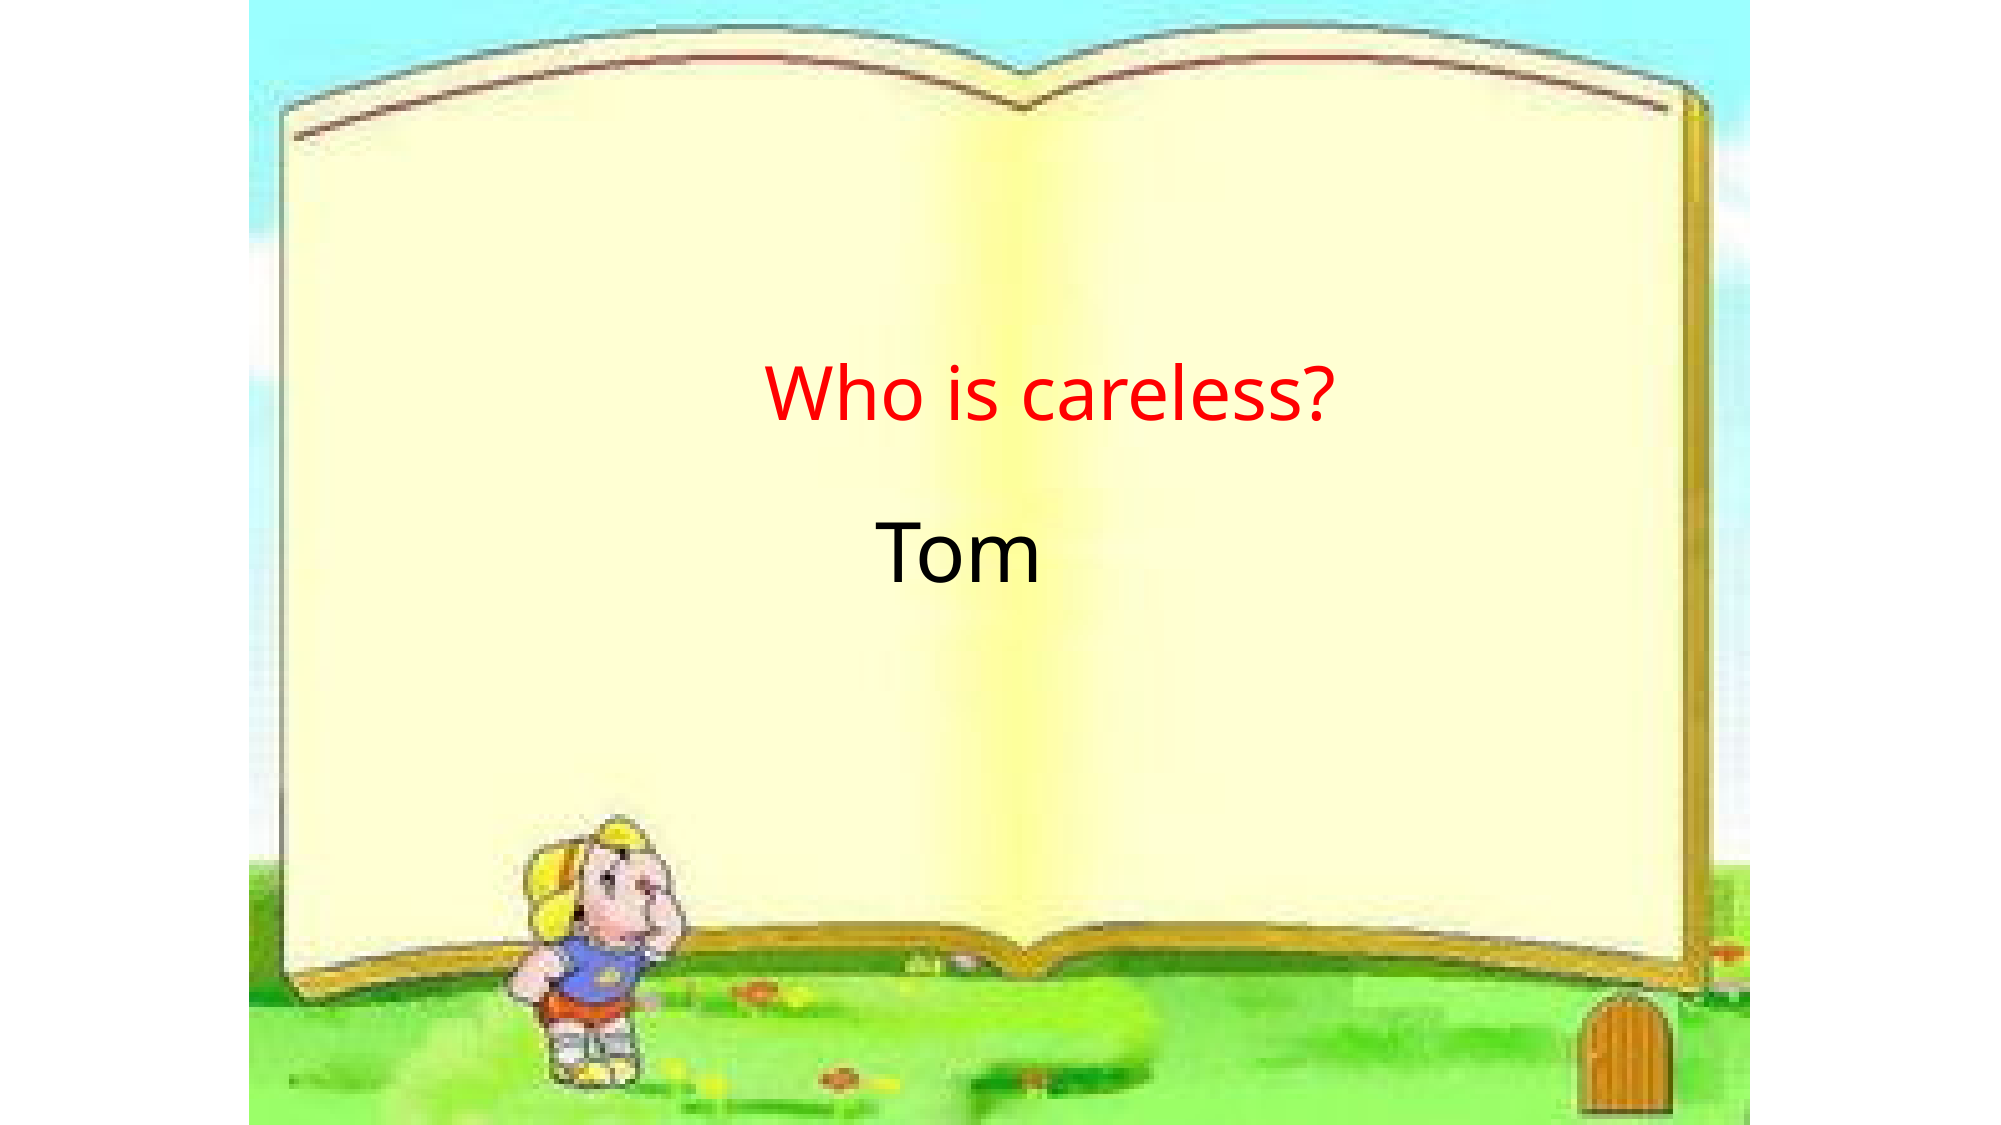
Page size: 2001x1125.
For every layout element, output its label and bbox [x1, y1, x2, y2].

picture [249, 0, 1750, 1125]
